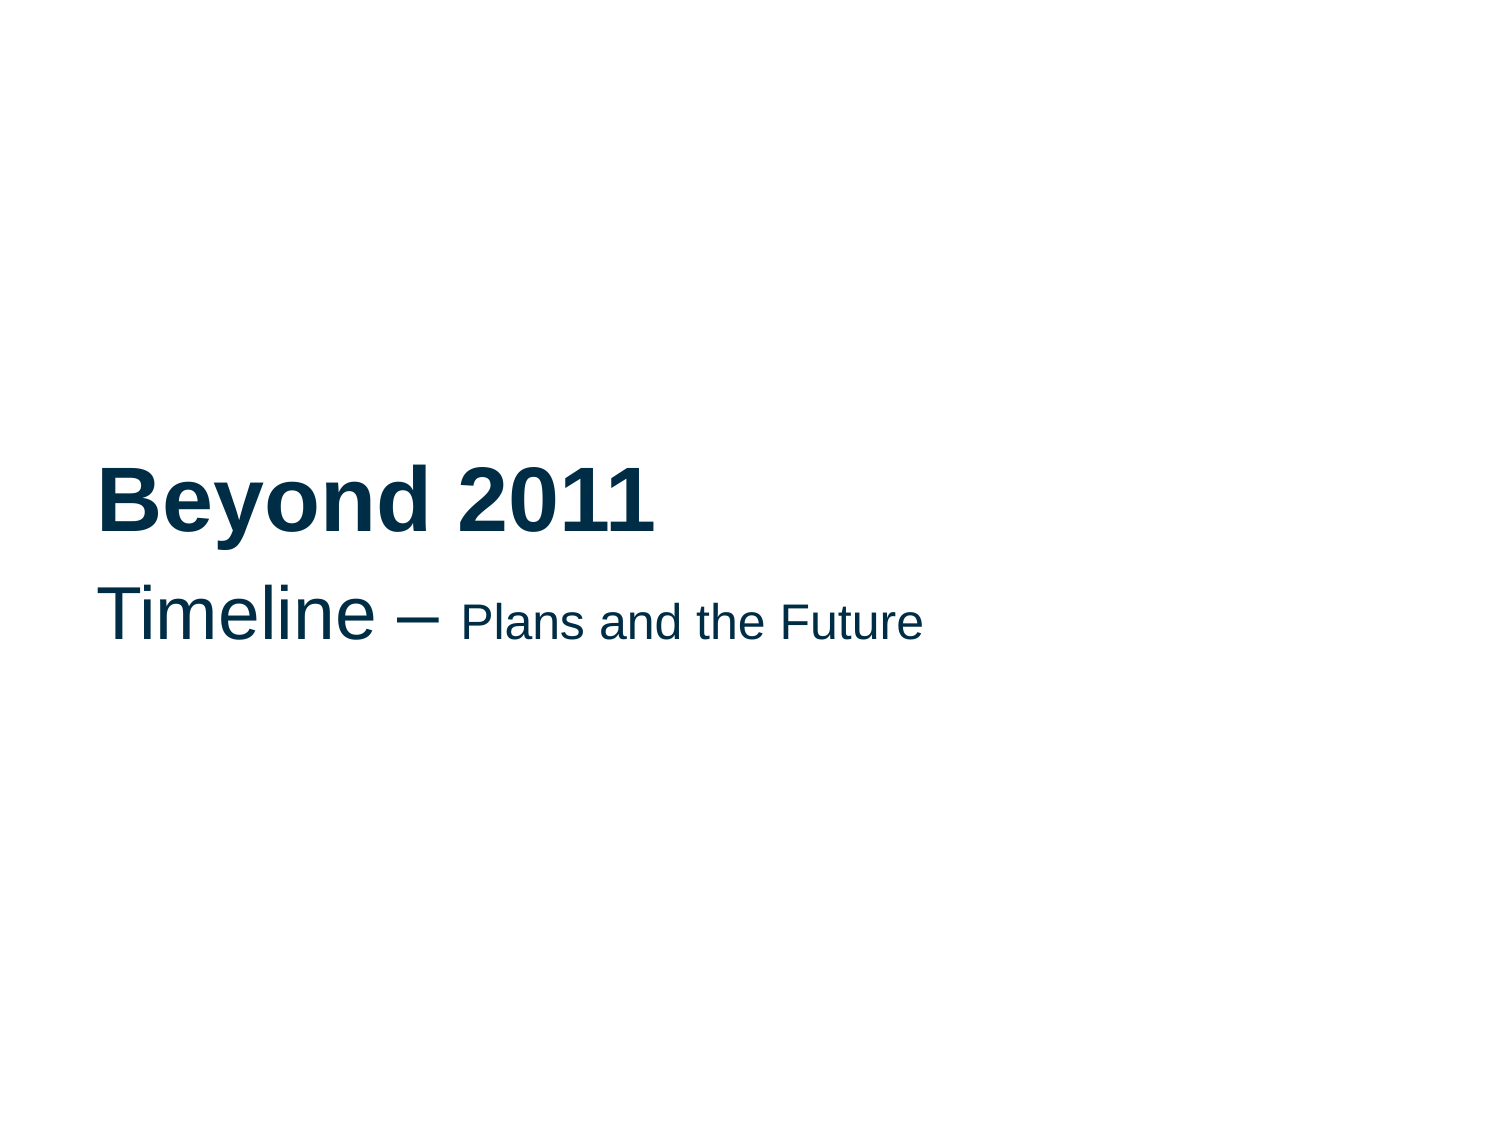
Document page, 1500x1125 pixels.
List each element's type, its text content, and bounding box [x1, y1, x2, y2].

subtitle Beyond 2011 Timeline – Plans and the Future [80, 321, 1312, 610]
